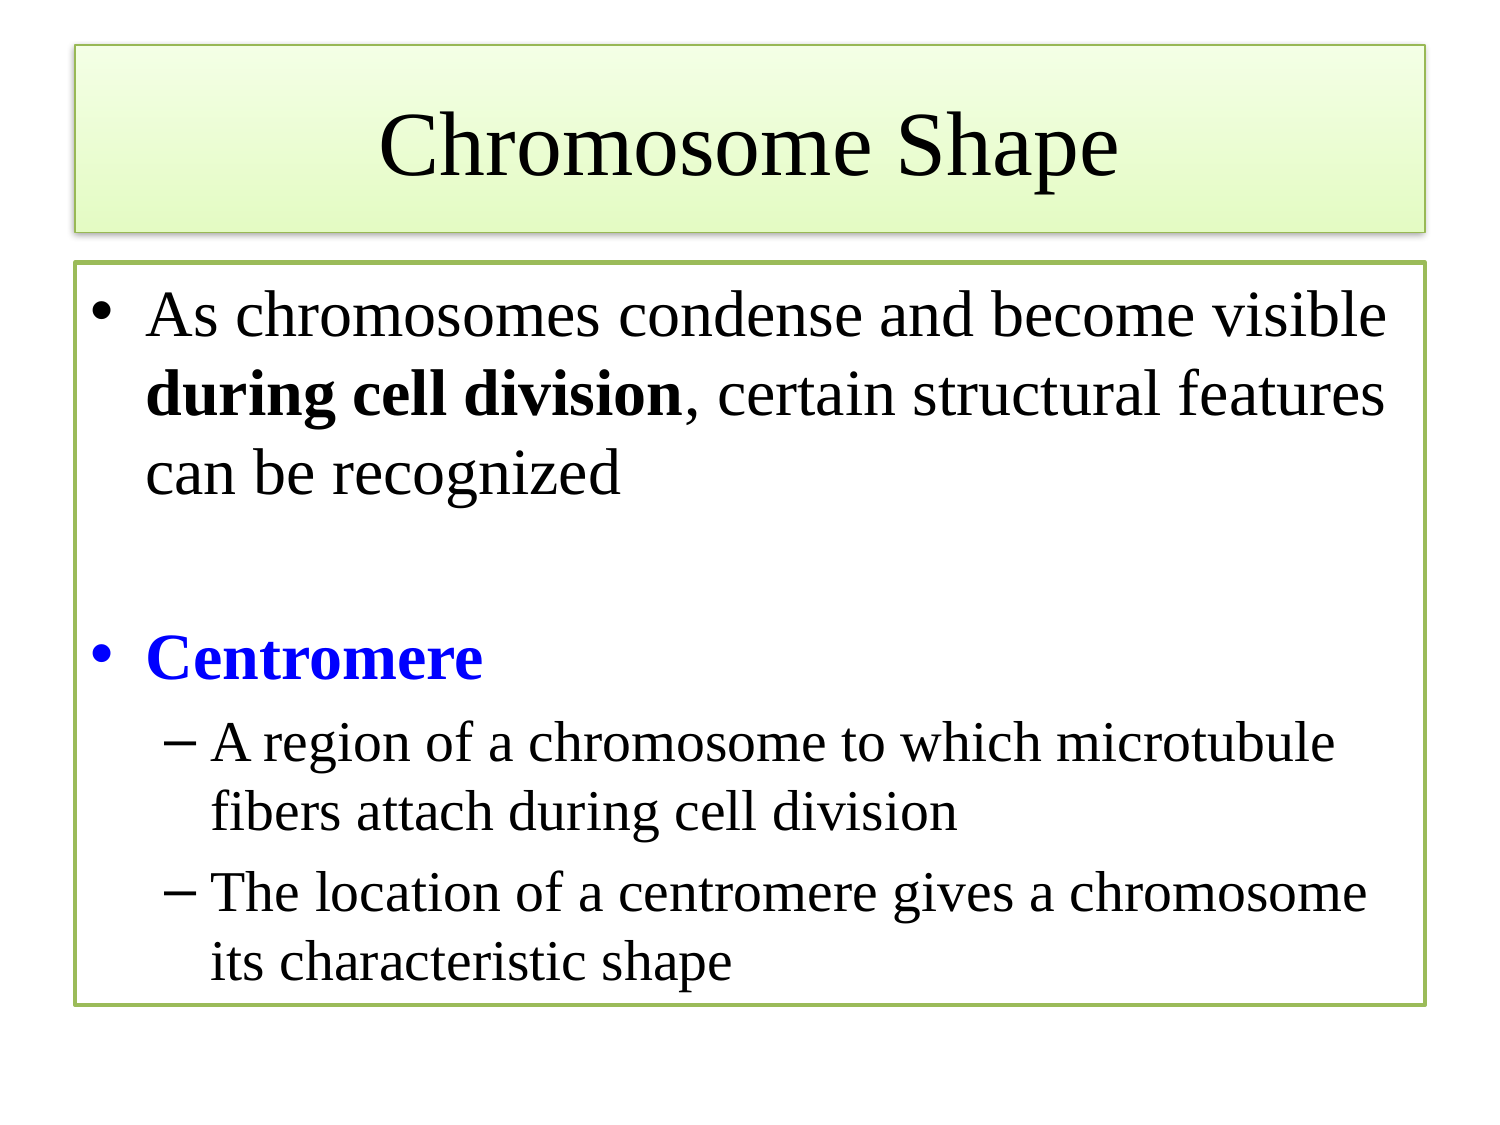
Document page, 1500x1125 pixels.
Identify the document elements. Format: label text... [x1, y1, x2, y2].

list As chromosomes condense and become visible during cell division, certain structural features can be recognized Centromere A region of a chromosome to which microtubule fibers attach during cell division The location of a centromere gives a chromosome its characteristic shape [73, 260, 1427, 1007]
title Chromosome Shape [74, 44, 1426, 233]
